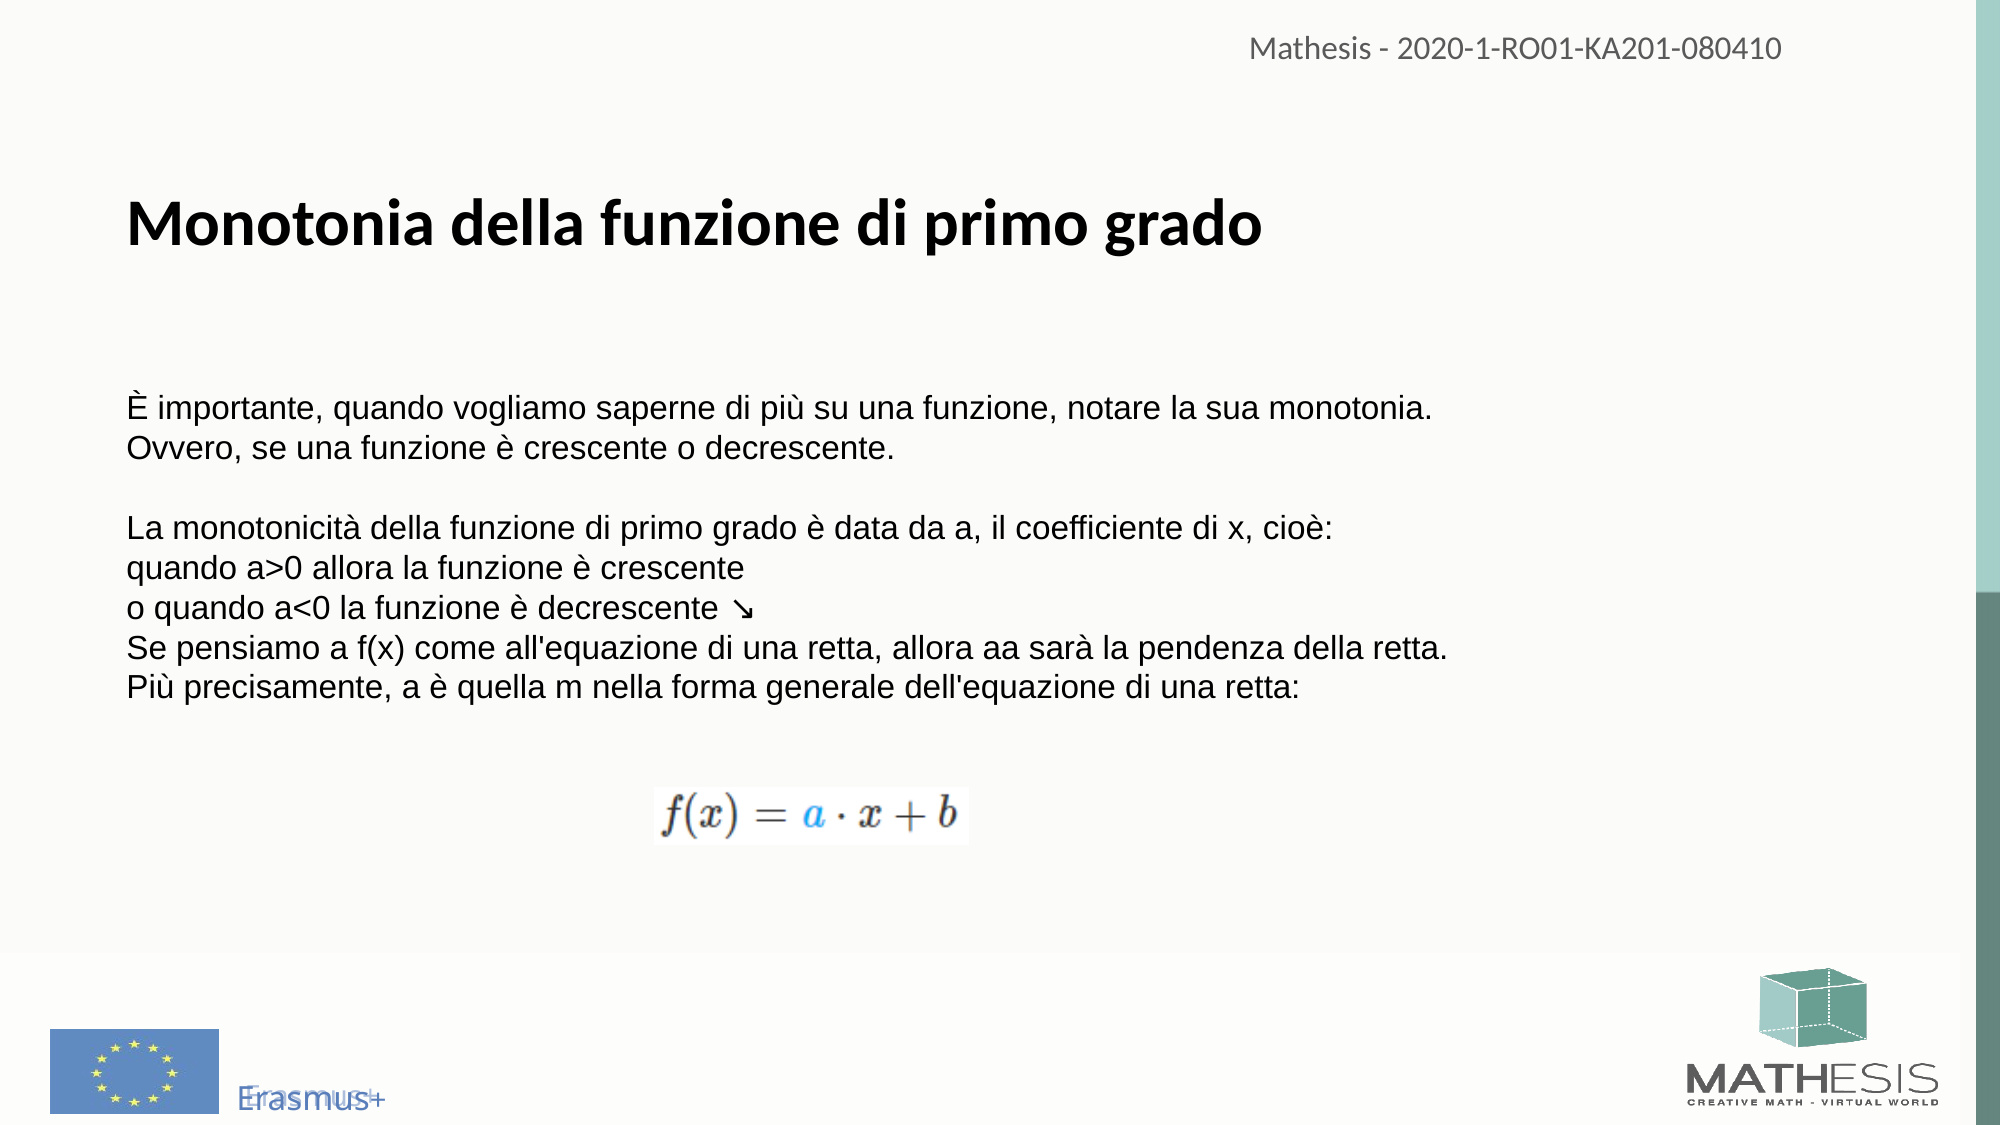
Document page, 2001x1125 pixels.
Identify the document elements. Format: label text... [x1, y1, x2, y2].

text_box Δ>0 [1664, 928, 1961, 1125]
text_box Δ>0 [1976, 0, 2000, 1125]
text_box Δ>0 [50, 1029, 219, 1114]
picture [654, 787, 969, 845]
title Monotonia della funzione di primo grado [111, 171, 1812, 413]
subtitle È importante, quando vogliamo saperne di più su una funzione, notare la sua monotonia. Ovvero, se una funzione è crescente o decrescente. La monotonicità della funzione di primo grado è data da a, il coefficiente di x, cioè: quando a>0 allora la funzione è crescente o quando a<0 la funzione è decrescente ↘ Se pensiamo a f(x) come all'equazione di una retta, allora aa sarà la pendenza della retta. Più precisamente, a è quella m nella forma generale dell'equazione di una retta: [111, 378, 1512, 667]
